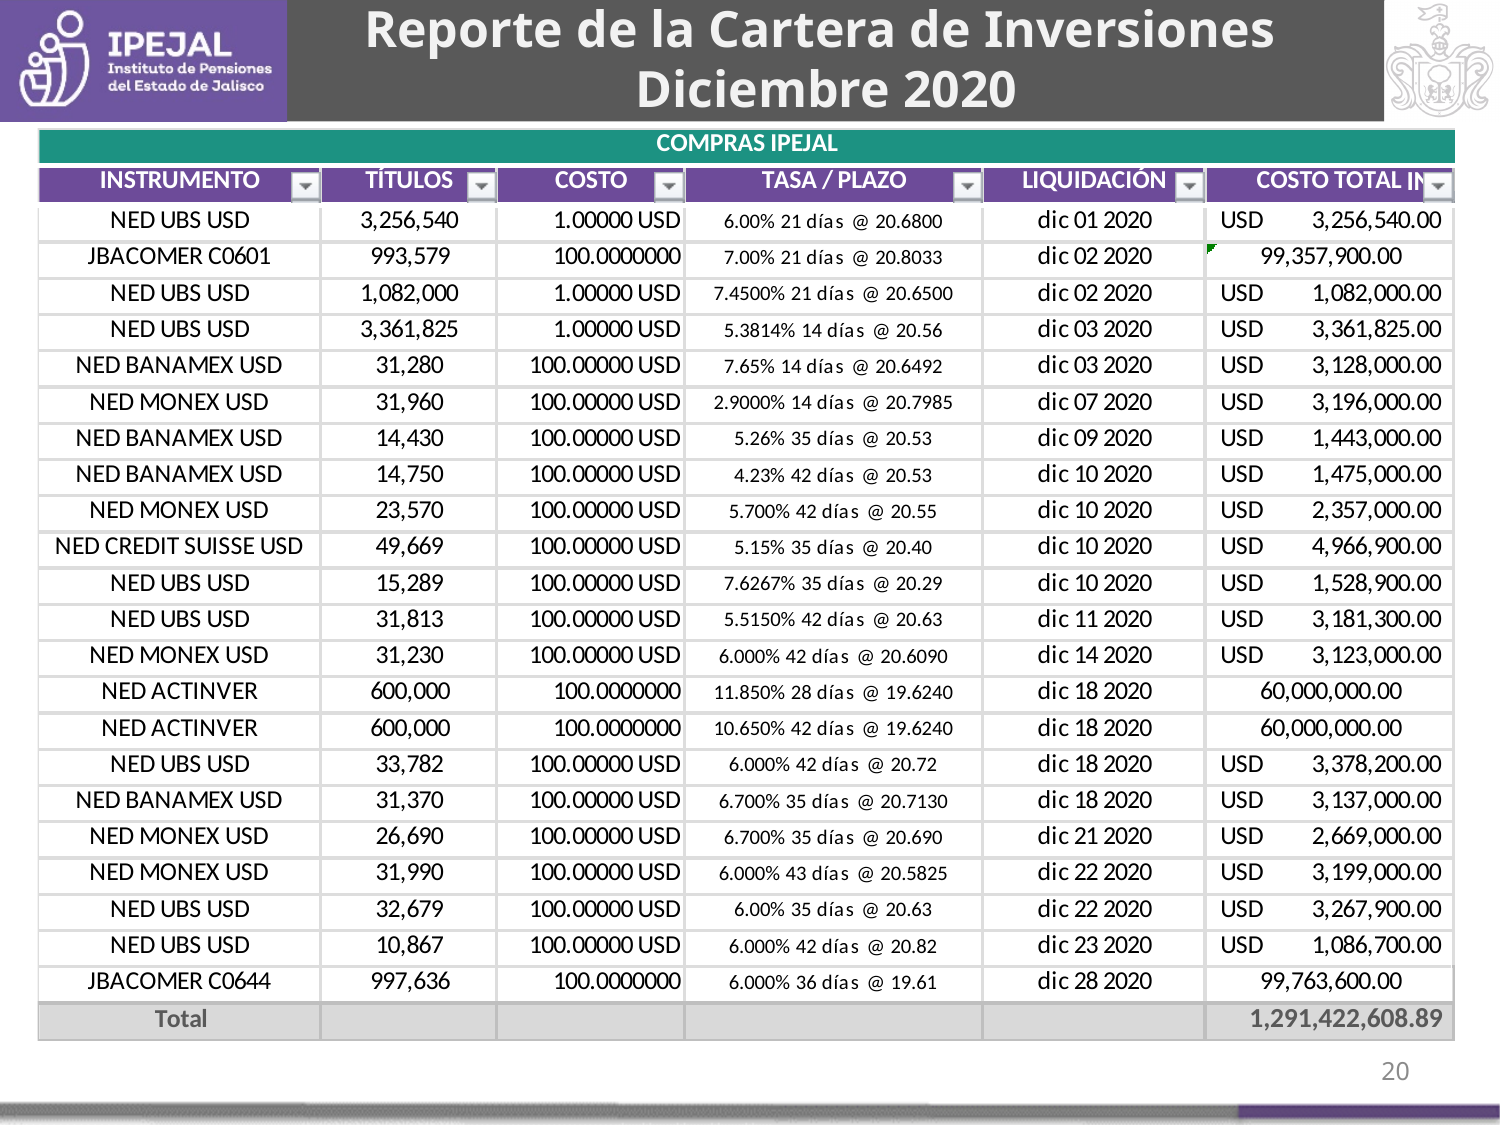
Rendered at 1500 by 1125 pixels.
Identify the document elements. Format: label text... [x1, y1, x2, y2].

picture [37, 128, 1457, 1043]
picture [0, 0, 276, 122]
slide_number 19 [1074, 1043, 1425, 1103]
text_box Reporte de la Cartera de Inversiones Diciembre 2020 [276, 0, 1377, 128]
picture [0, 1096, 1500, 1125]
